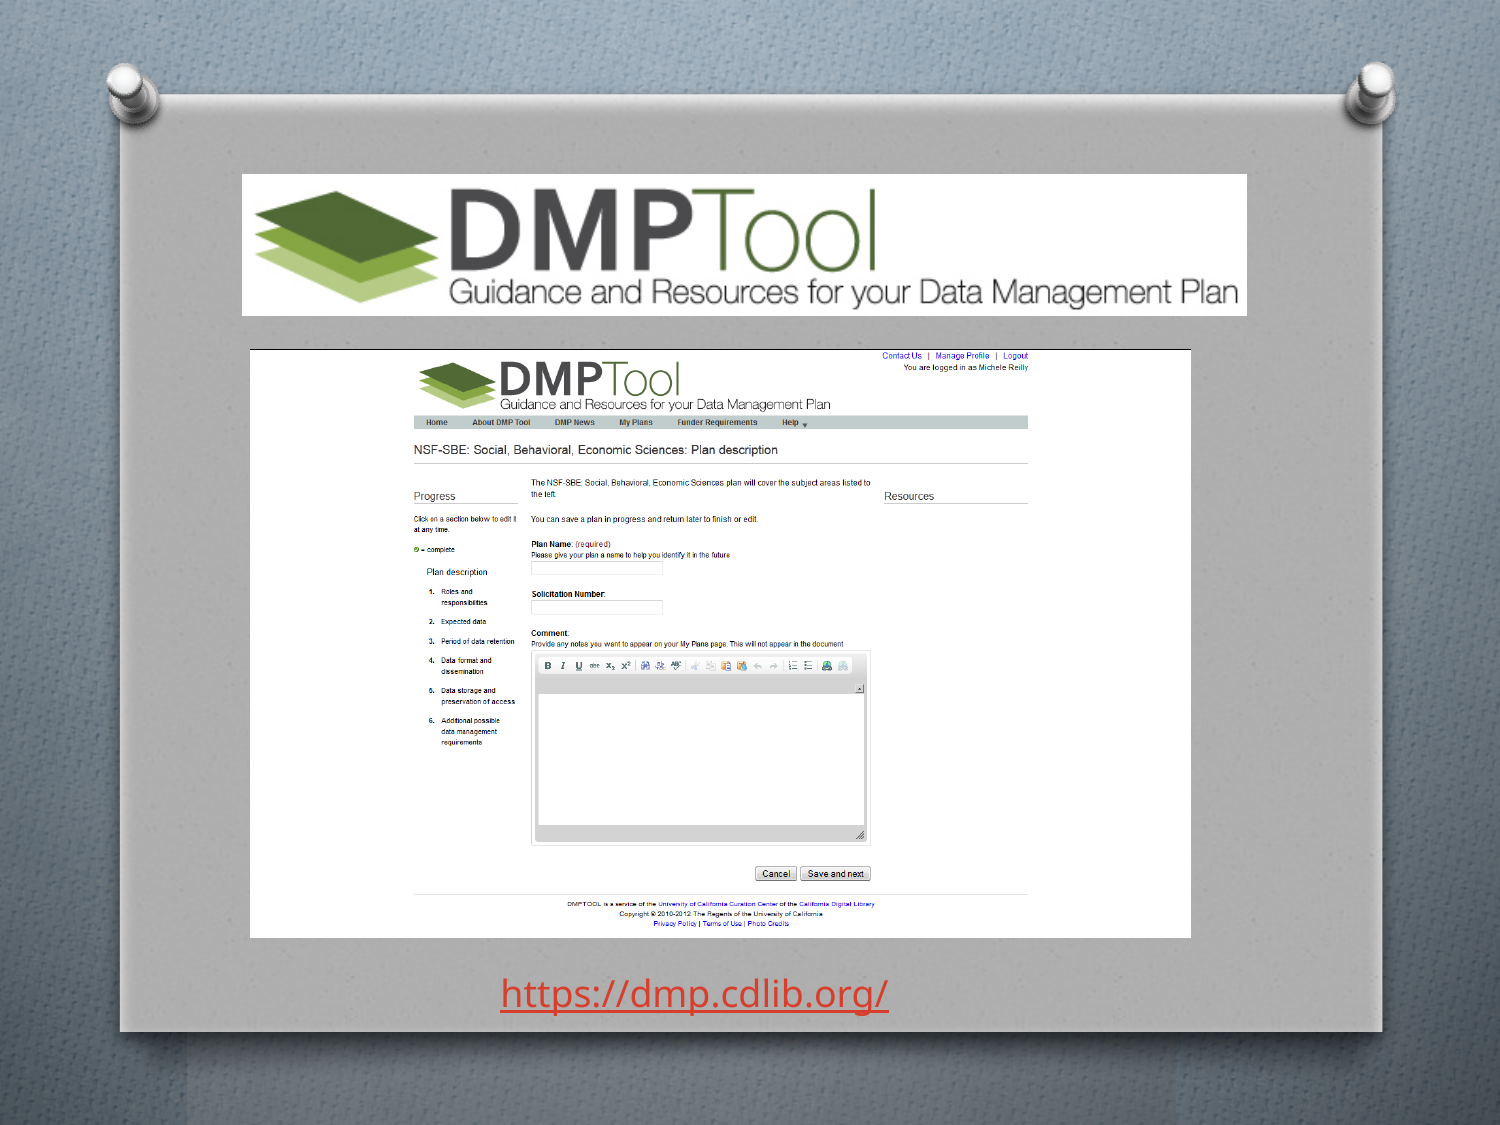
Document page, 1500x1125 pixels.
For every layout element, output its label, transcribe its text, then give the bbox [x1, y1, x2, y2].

picture [241, 174, 1248, 316]
picture [75, 29, 198, 153]
picture [250, 349, 1192, 938]
text_box https://dmp.cdlib.org/ [485, 962, 904, 1029]
picture [1317, 35, 1439, 156]
